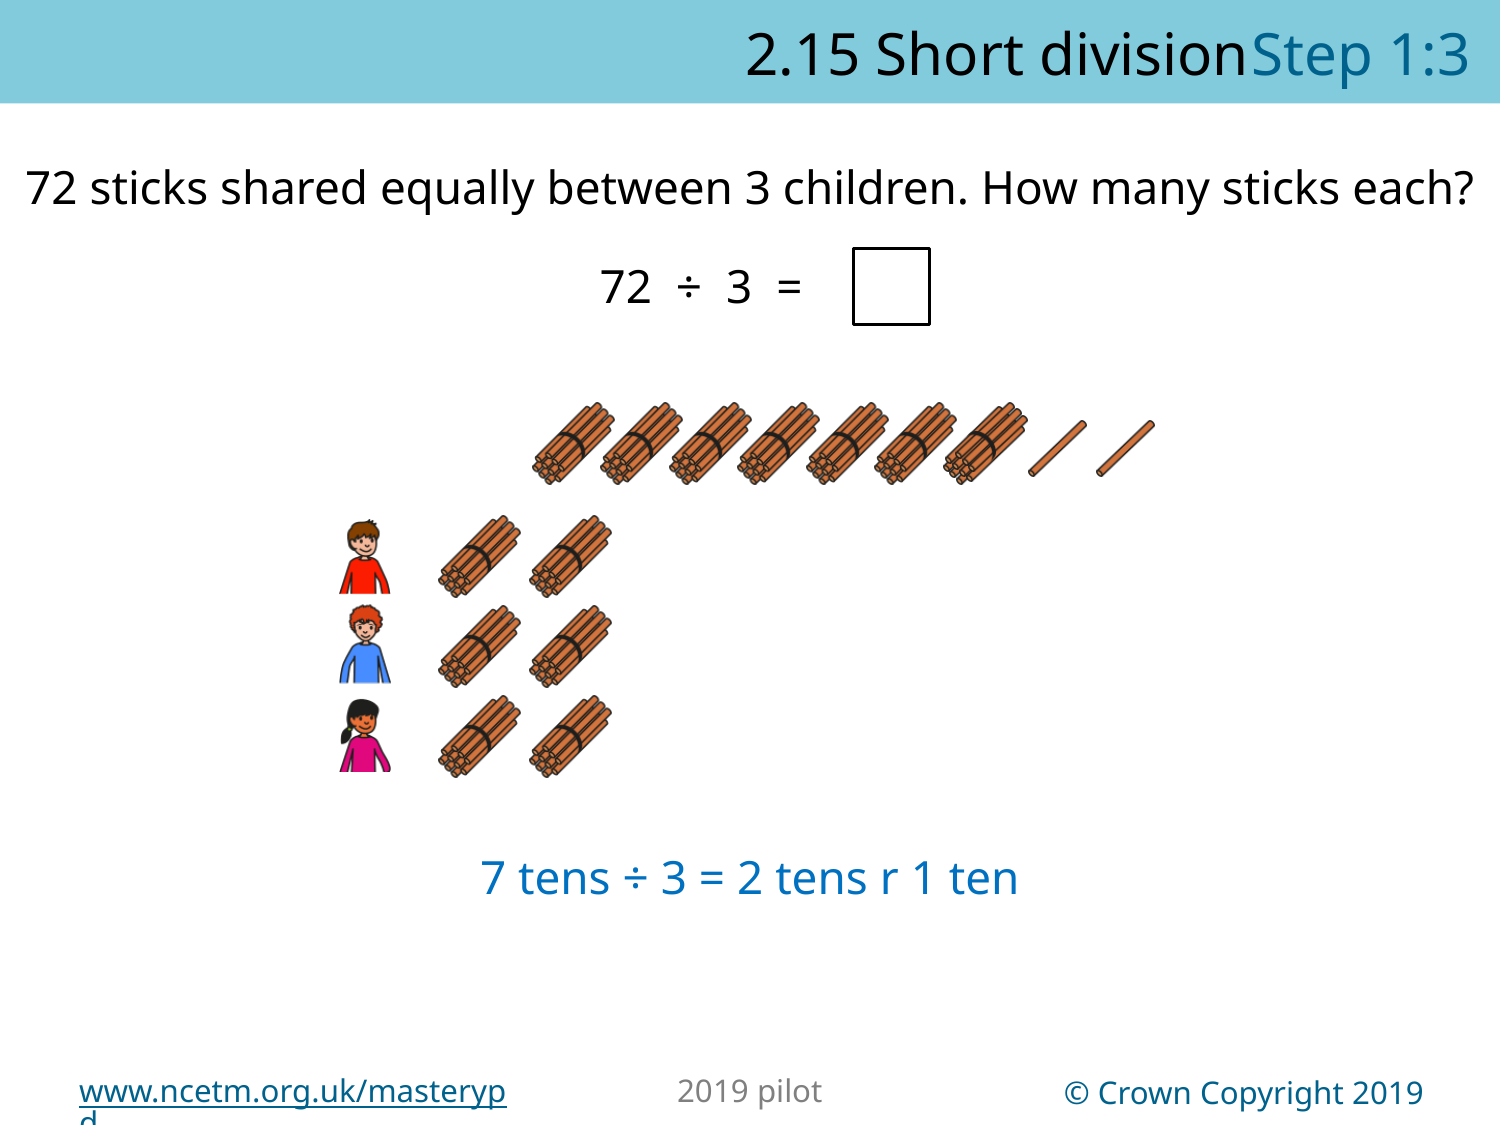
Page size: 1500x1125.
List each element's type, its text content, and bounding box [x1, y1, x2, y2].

list 2.15 Short division Step 1:3 [0, 0, 1500, 104]
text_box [438, 515, 521, 778]
picture [532, 402, 942, 485]
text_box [942, 402, 1028, 485]
text_box 72 ÷ 3 = [584, 250, 818, 321]
text_box 7 tens ÷ 3 = 2 tens r 1 ten [465, 841, 1035, 912]
text_box 72 sticks shared equally between 3 children. How many sticks each? [10, 150, 1490, 221]
picture [339, 519, 391, 772]
text_box [853, 248, 930, 325]
picture [1028, 419, 1087, 477]
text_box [528, 515, 612, 778]
picture [1096, 419, 1156, 477]
